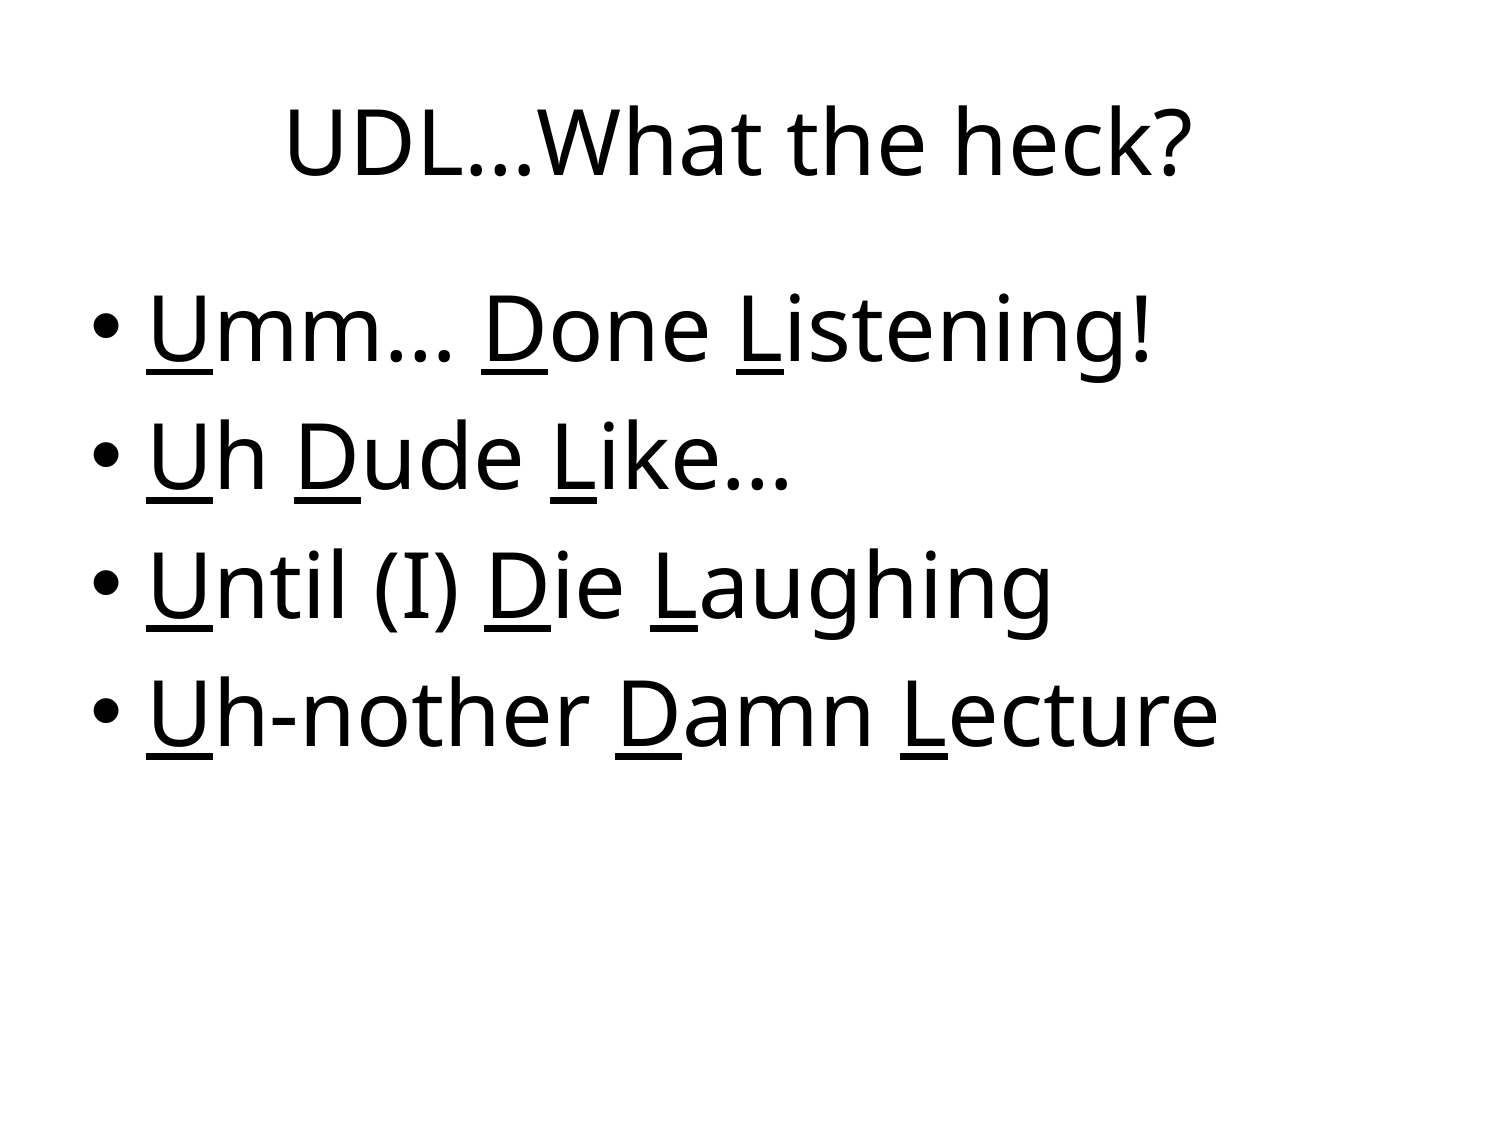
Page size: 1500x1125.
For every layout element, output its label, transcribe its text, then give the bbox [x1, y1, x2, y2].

title UDL…What the heck? [75, 45, 1425, 233]
list Umm… Done Listening! Uh Dude Like… Until (I) Die Laughing Uh-nother Damn Lecture [75, 262, 1425, 1005]
